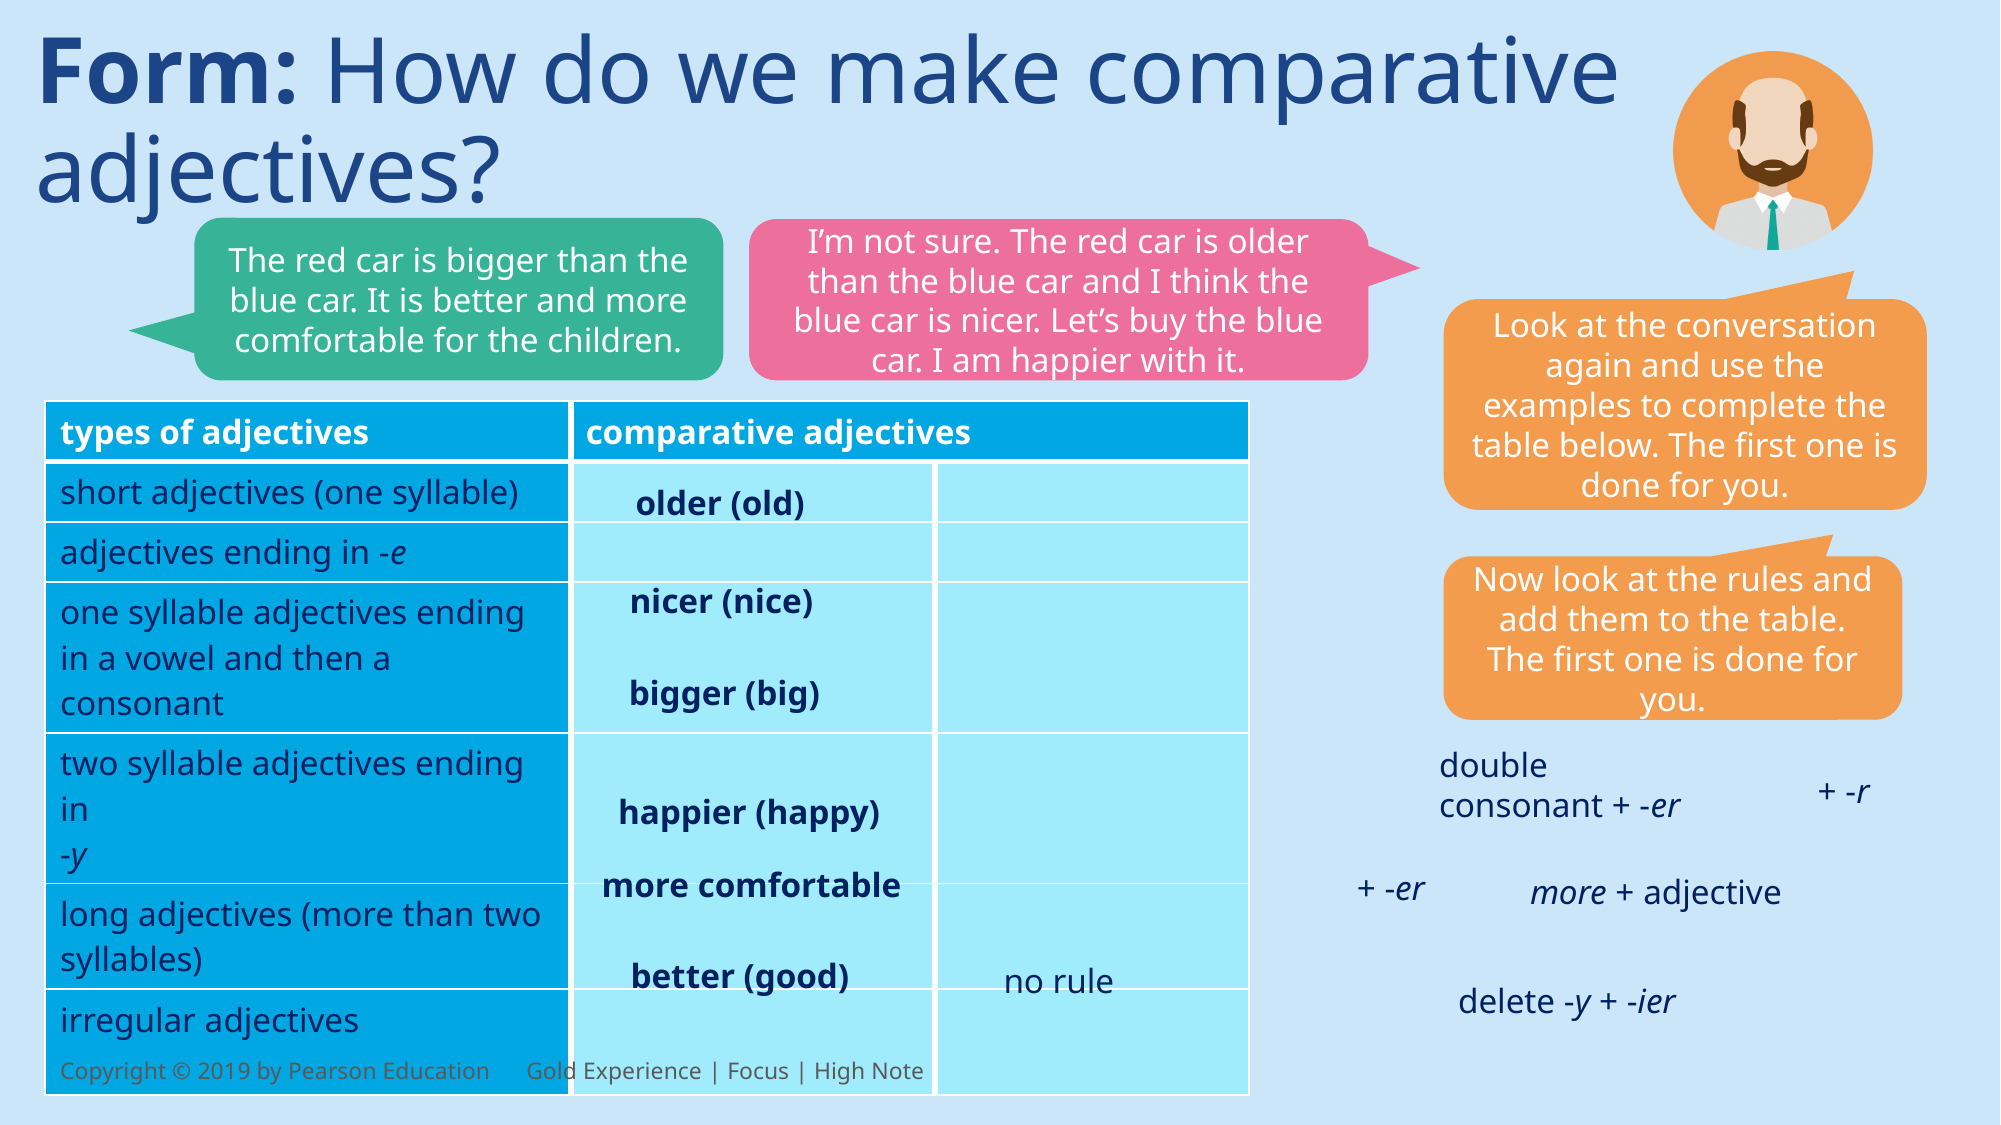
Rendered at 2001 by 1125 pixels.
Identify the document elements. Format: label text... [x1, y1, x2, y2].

table_cell [574, 523, 932, 581]
table_cell [574, 583, 932, 732]
table_cell [574, 990, 932, 1040]
text_box no rule [988, 953, 1130, 1008]
table_cell [574, 884, 932, 988]
table_cell [938, 990, 1248, 1094]
title Form: How do we make comparative adjectives? [20, 17, 1774, 233]
table_cell [574, 734, 932, 883]
text_box more comfortable [586, 856, 917, 912]
footer Copyright © 2019 by Pearson Education Gold Experience | Focus | High Note [45, 1040, 1084, 1101]
picture [1673, 50, 1873, 250]
table_header comparative adjectives [574, 402, 1248, 459]
table_cell [938, 523, 1248, 581]
text_box bigger (big) [613, 664, 835, 719]
table_cell long adjectives (more than two syllables) [46, 884, 568, 988]
text_box Look at the conversation again and use the examples to complete the table below. The first one is done for you. [1441, 268, 1929, 513]
table_cell irregular adjectives [46, 990, 568, 1040]
text_box more + adjective [1515, 863, 1797, 919]
text_box older (old) [620, 474, 820, 530]
table_cell adjectives ending in -e [46, 523, 568, 581]
text_box better (good) [615, 948, 864, 1003]
table_cell [938, 734, 1248, 883]
table_cell [938, 583, 1248, 732]
table_cell short adjectives (one syllable) [46, 464, 568, 521]
text_box I’m not sure. The red car is older than the blue car and I think the blue car is nicer. Let’s buy the blue car. I am happier with it. [747, 216, 1423, 383]
text_box delete -y + -ier [1443, 972, 1691, 1028]
table_cell [574, 464, 932, 521]
text_box Now look at the rules and add them to the table. The first one is done for you. [1441, 532, 1905, 722]
table_cell [938, 464, 1248, 521]
text_box nicer (nice) [614, 572, 829, 628]
text_box The red car is bigger than the blue car. It is better and more comfortable for the children. [126, 215, 726, 383]
text_box double consonant + -er [1424, 736, 1699, 832]
text_box + -r [1802, 763, 1885, 818]
table_cell [938, 884, 1248, 988]
table_cell one syllable adjectives ending in a vowel and then a consonant [46, 583, 568, 732]
table_cell two syllable adjectives ending in -y [46, 734, 568, 883]
text_box + -er [1342, 859, 1441, 915]
text_box happier (happy) [603, 783, 896, 839]
table_header types of adjectives [46, 402, 568, 459]
